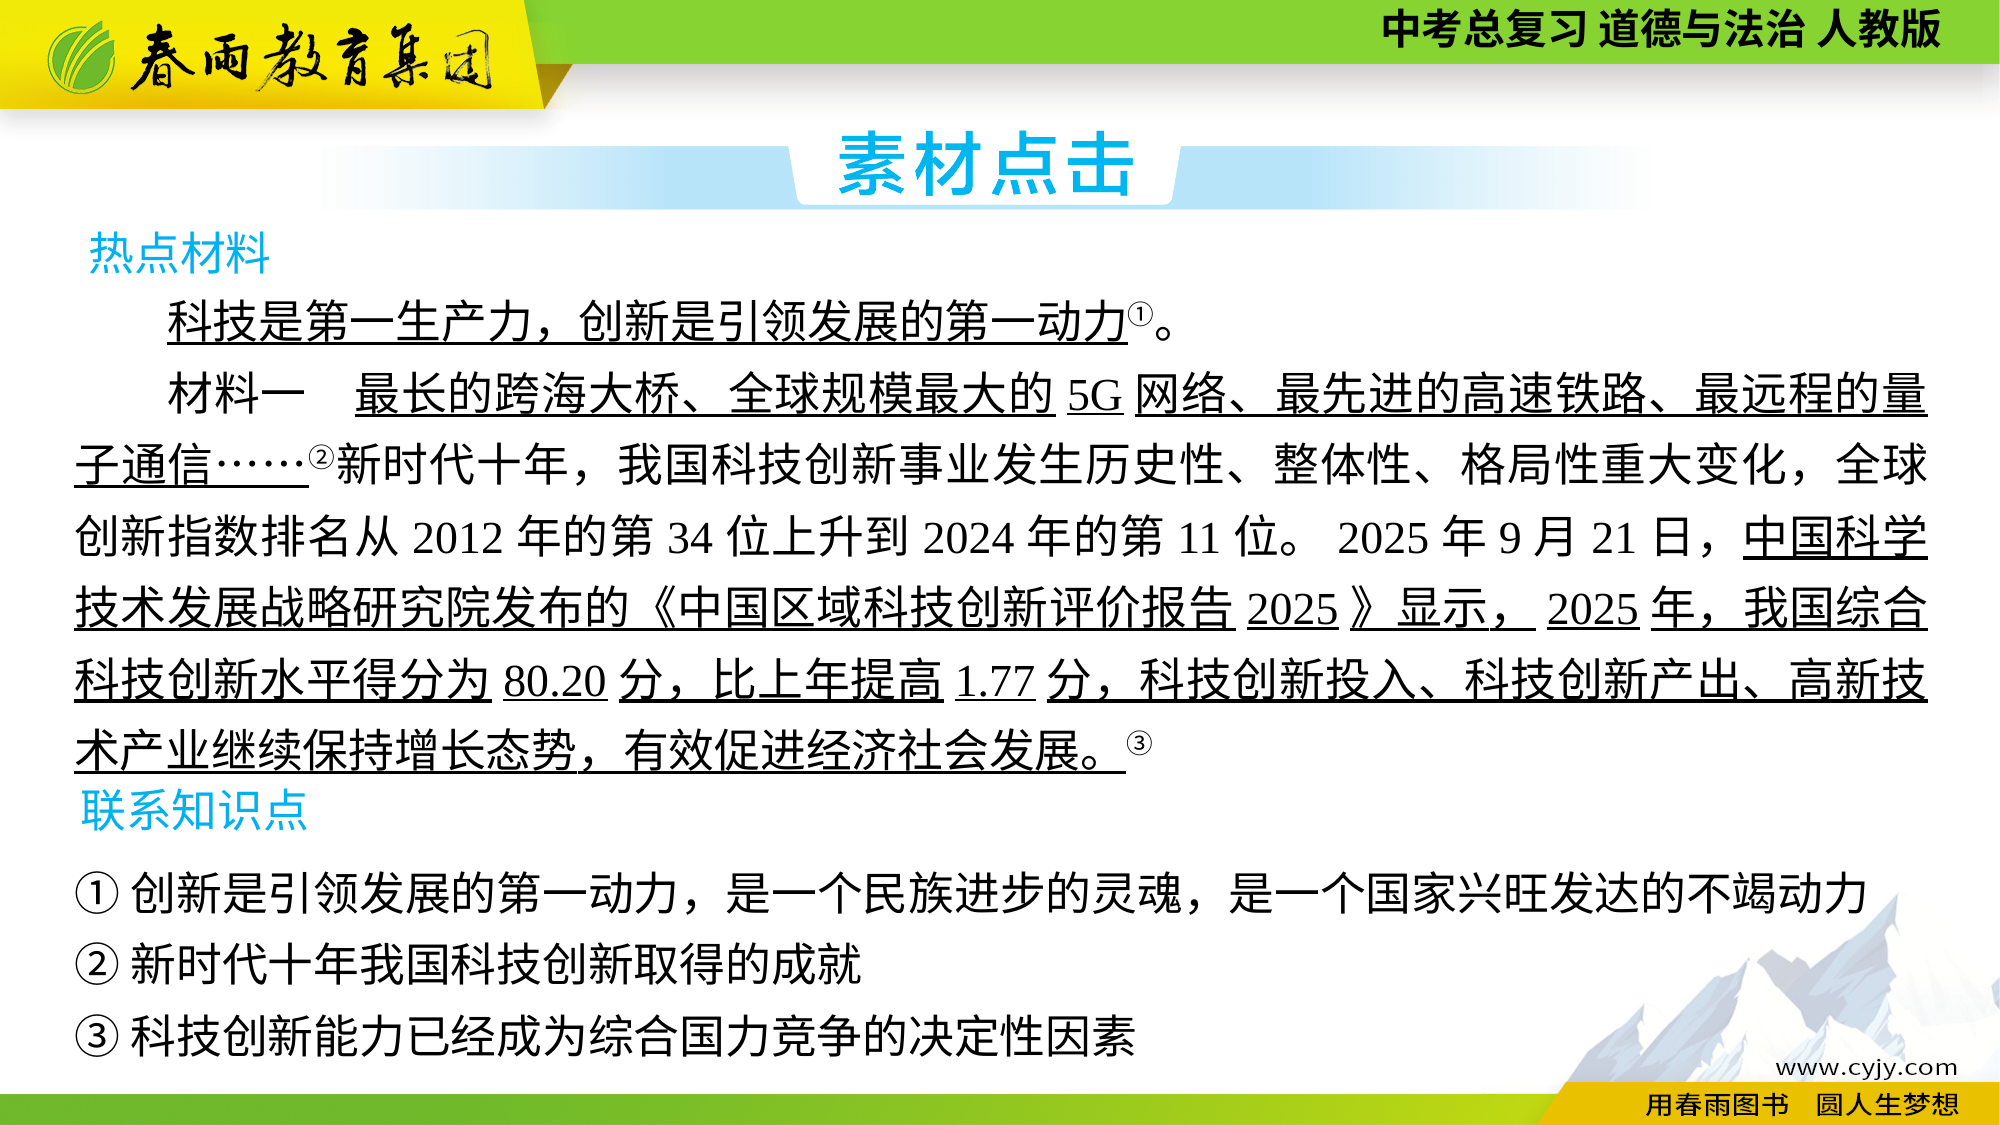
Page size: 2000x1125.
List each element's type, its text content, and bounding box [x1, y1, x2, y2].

list 科技是第一生产力，创新是引领发展的第一动力①。 材料一 最长的跨海大桥、全球规模最大的5G网络、最先进的高速铁路、最远程的量子通信……②新时代十年，我国科技创新事业发生历史性、整体性、格局性重大变化，全球创新指数排名从2012年的第34位上升到2024年的第11位。2025年9月21日，中国科学技术发展战略研究院发布的《中国区域科技创新评价报告2025》显示，2025年，我国综合科技创新水平得分为80.20分，比上年提高1.77分，科技创新投入、科技创新产出、高新技术产业继续保持增长态势，有效促进经济社会发展。③ ①创新是引领发展的第一动力，是一个民族进步的灵魂，是一个国家兴旺发达的不竭动力 ②新时代十年我国科技创新取得的成就 ③科技创新能力已经成为综合国力竞争的决定性因素 [59, 268, 1944, 1071]
text_box 联系知识点 [65, 773, 325, 844]
picture [0, 0, 2000, 1125]
text_box 热点材料 [74, 217, 287, 288]
